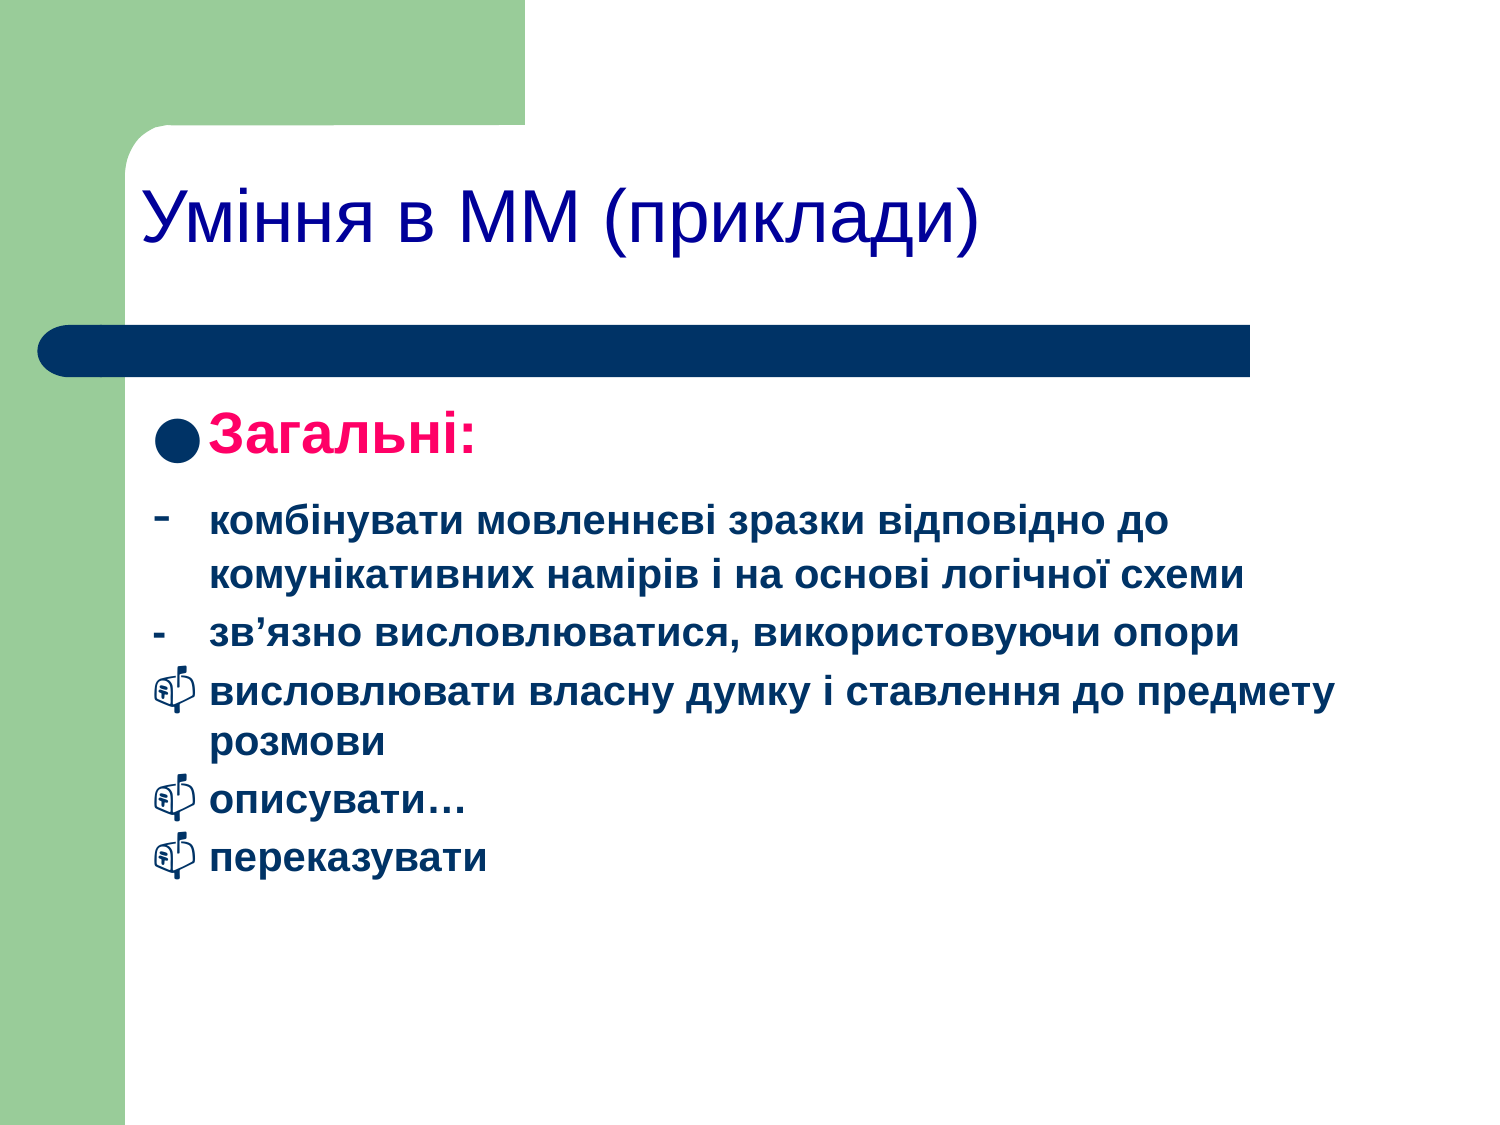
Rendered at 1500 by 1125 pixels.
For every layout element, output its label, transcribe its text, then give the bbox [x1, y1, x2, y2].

list Загальні: - комбінувати мовленнєві зразки відповідно до комунікативних намірів і на основі логічної схеми - зв’язно висловлюватися, використовуючи опори висловлювати власну думку і ставлення до предмету розмови описувати… переказувати [137, 387, 1400, 999]
title Уміння в ММ (приклади) [125, 125, 1425, 313]
